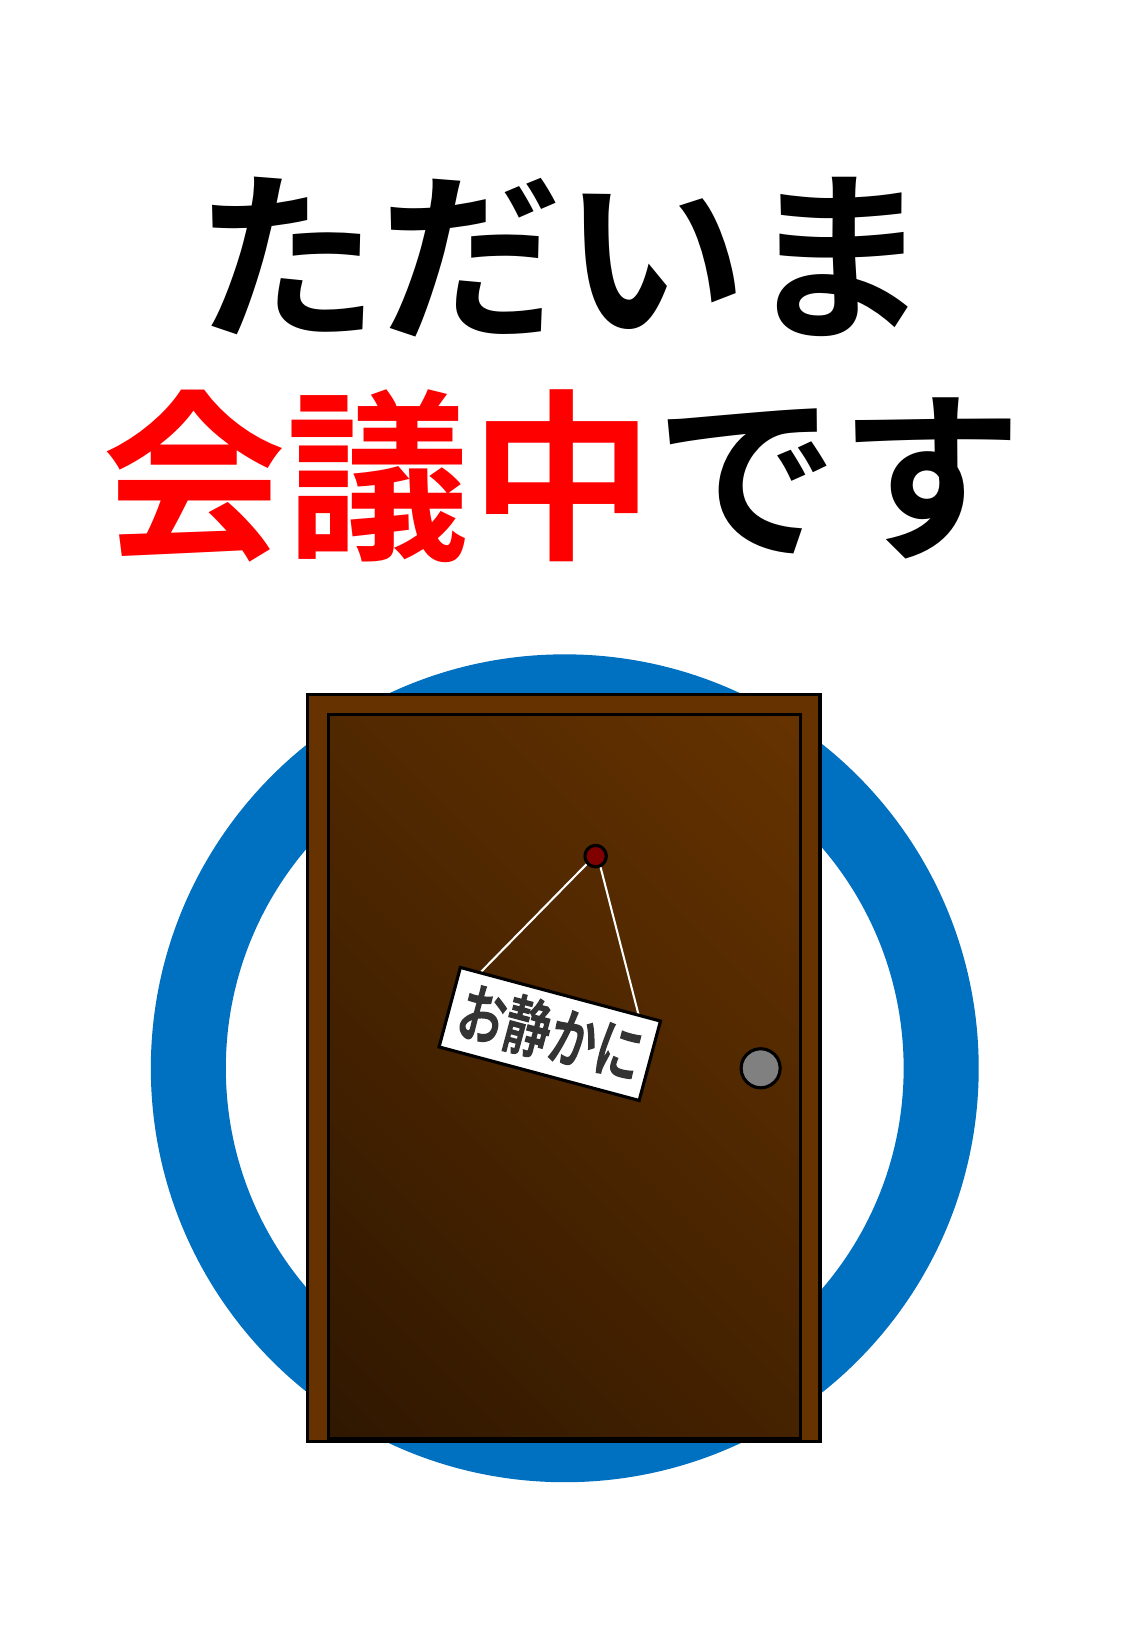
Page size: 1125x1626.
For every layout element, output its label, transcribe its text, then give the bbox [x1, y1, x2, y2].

text_box ただいま 会議中です [1, 134, 1125, 590]
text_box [150, 654, 979, 1483]
